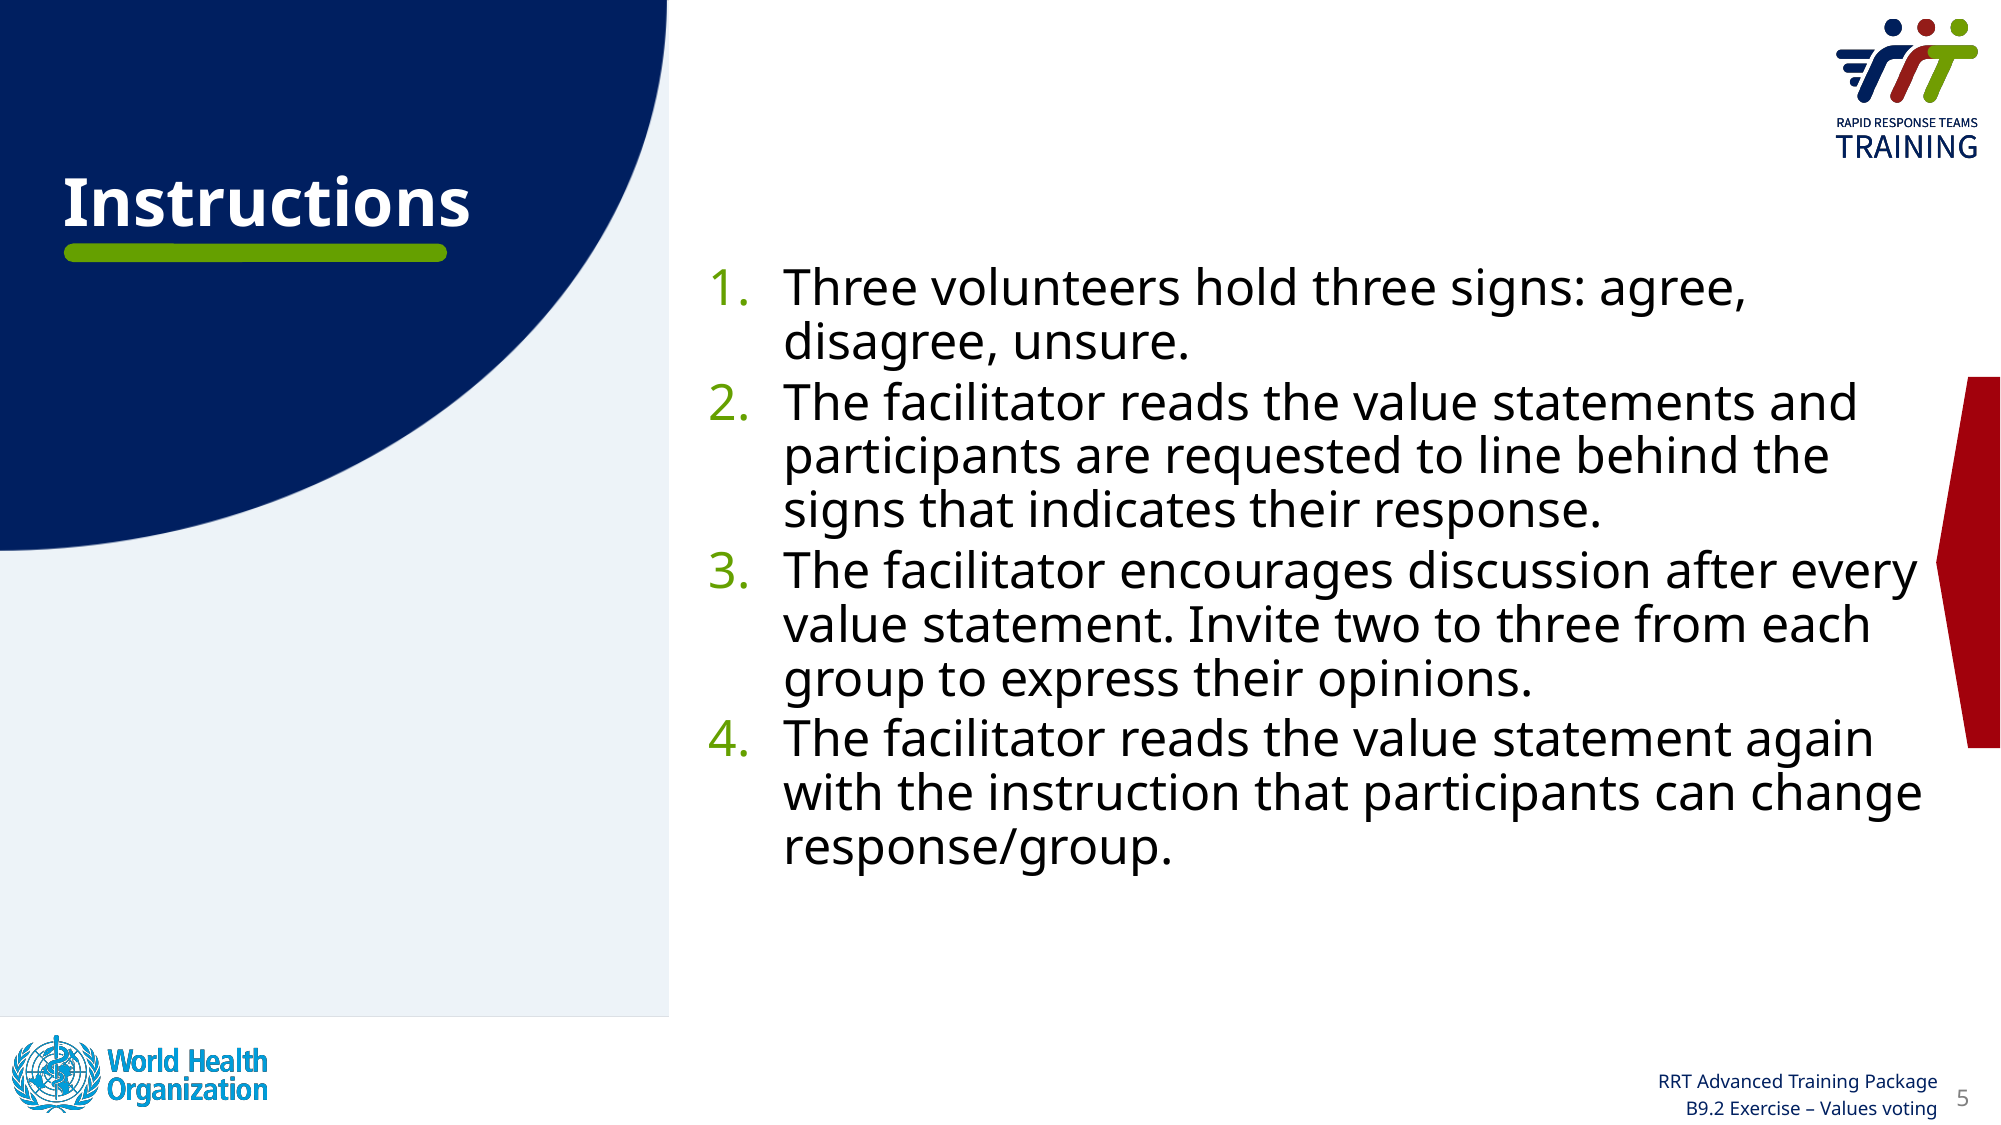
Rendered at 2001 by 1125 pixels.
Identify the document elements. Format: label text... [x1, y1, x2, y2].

picture [24, 1054, 36, 1087]
picture [22, 1062, 26, 1077]
picture [0, 0, 669, 1018]
picture [12, 1083, 48, 1113]
picture [1835, 19, 1978, 167]
picture [71, 1053, 90, 1091]
picture [36, 1088, 78, 1105]
picture [12, 1035, 54, 1068]
list Three volunteers hold three signs: agree, disagree, unsure. The facilitator reads the value statements and participants are requested to line behind the signs that indicates their response. The facilitator encourages discussion after every value statement. Invite two to three from each group to express their opinions. The facilitator reads the value statement again with the instruction that participants can change response/group. [700, 137, 1937, 1001]
text_box Instructions [63, 103, 600, 242]
picture [46, 1056, 54, 1062]
picture [40, 1062, 47, 1070]
picture [34, 1054, 43, 1078]
picture [59, 1035, 267, 1113]
picture [30, 1083, 37, 1091]
picture [50, 1108, 62, 1113]
